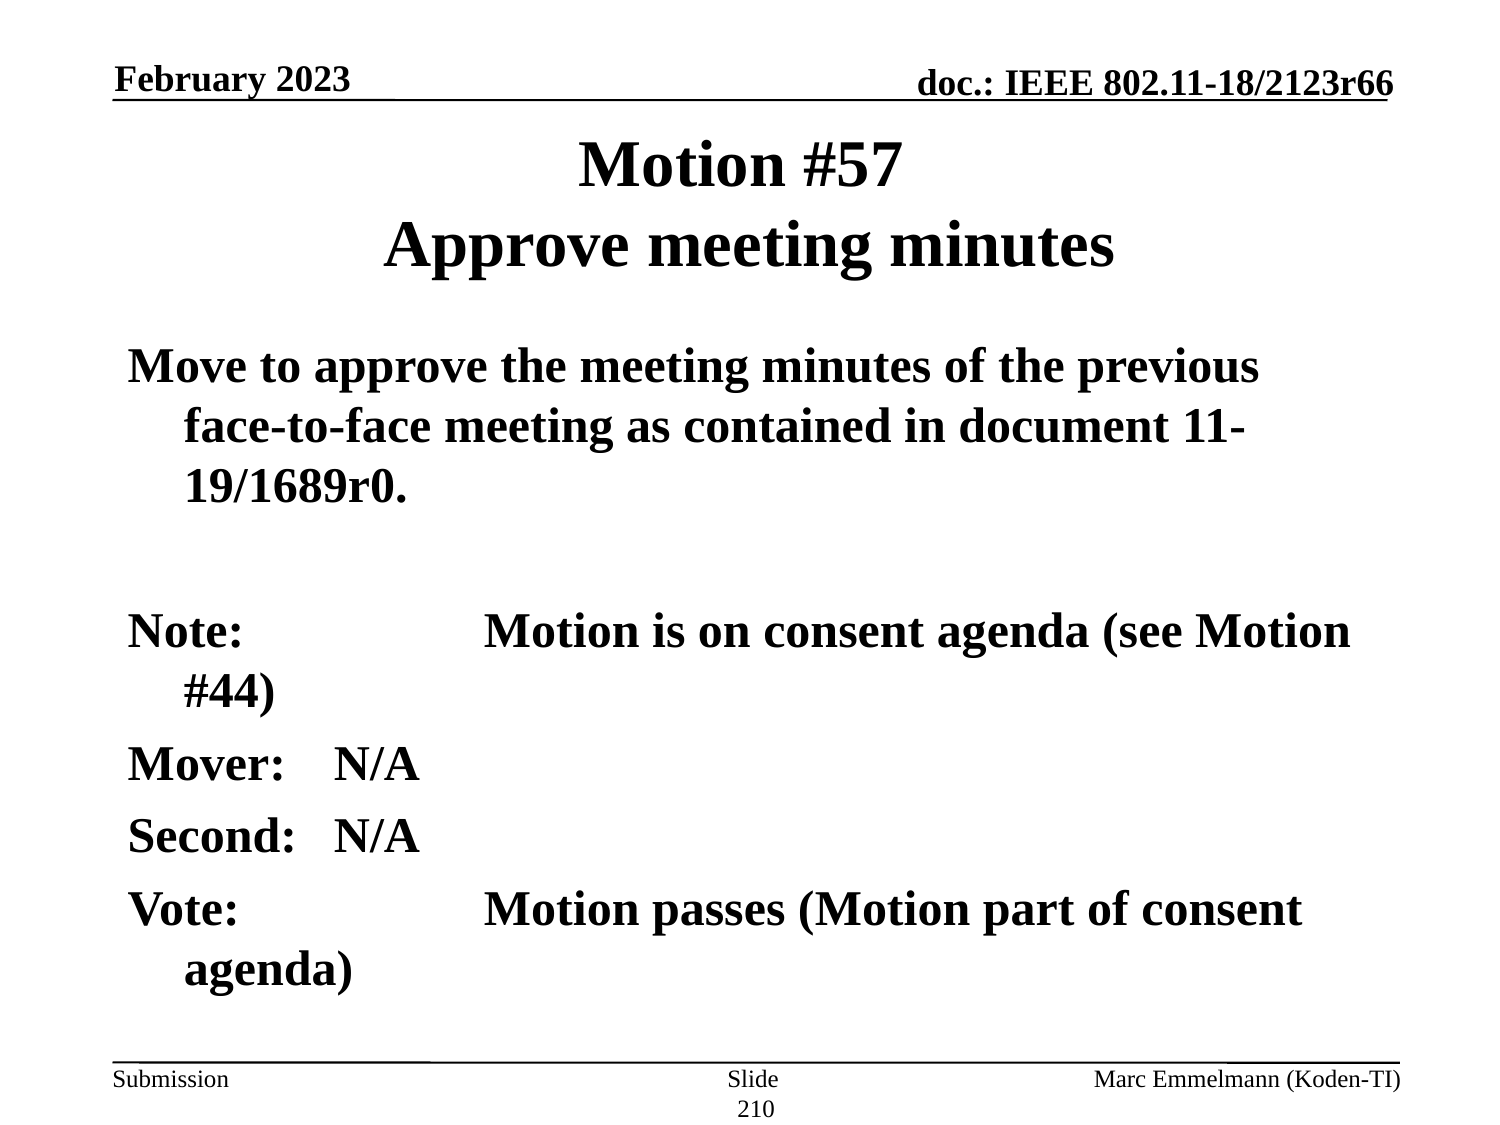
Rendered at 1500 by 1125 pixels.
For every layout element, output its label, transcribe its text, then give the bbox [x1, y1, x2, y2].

slide_number Slide 210 [712, 1061, 800, 1123]
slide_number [114, 54, 423, 100]
list Move to approve the meeting minutes of the previous face-to-face meeting as contained in document 11-19/1689r0. Note: Motion is on consent agenda (see Motion #44) Mover: N/A Second: N/A Vote: Motion passes (Motion part of consent agenda) [112, 324, 1388, 1000]
footer Marc Emmelmann (Koden-TI) [878, 1061, 1402, 1093]
title Motion #57 Approve meeting minutes [112, 112, 1388, 288]
